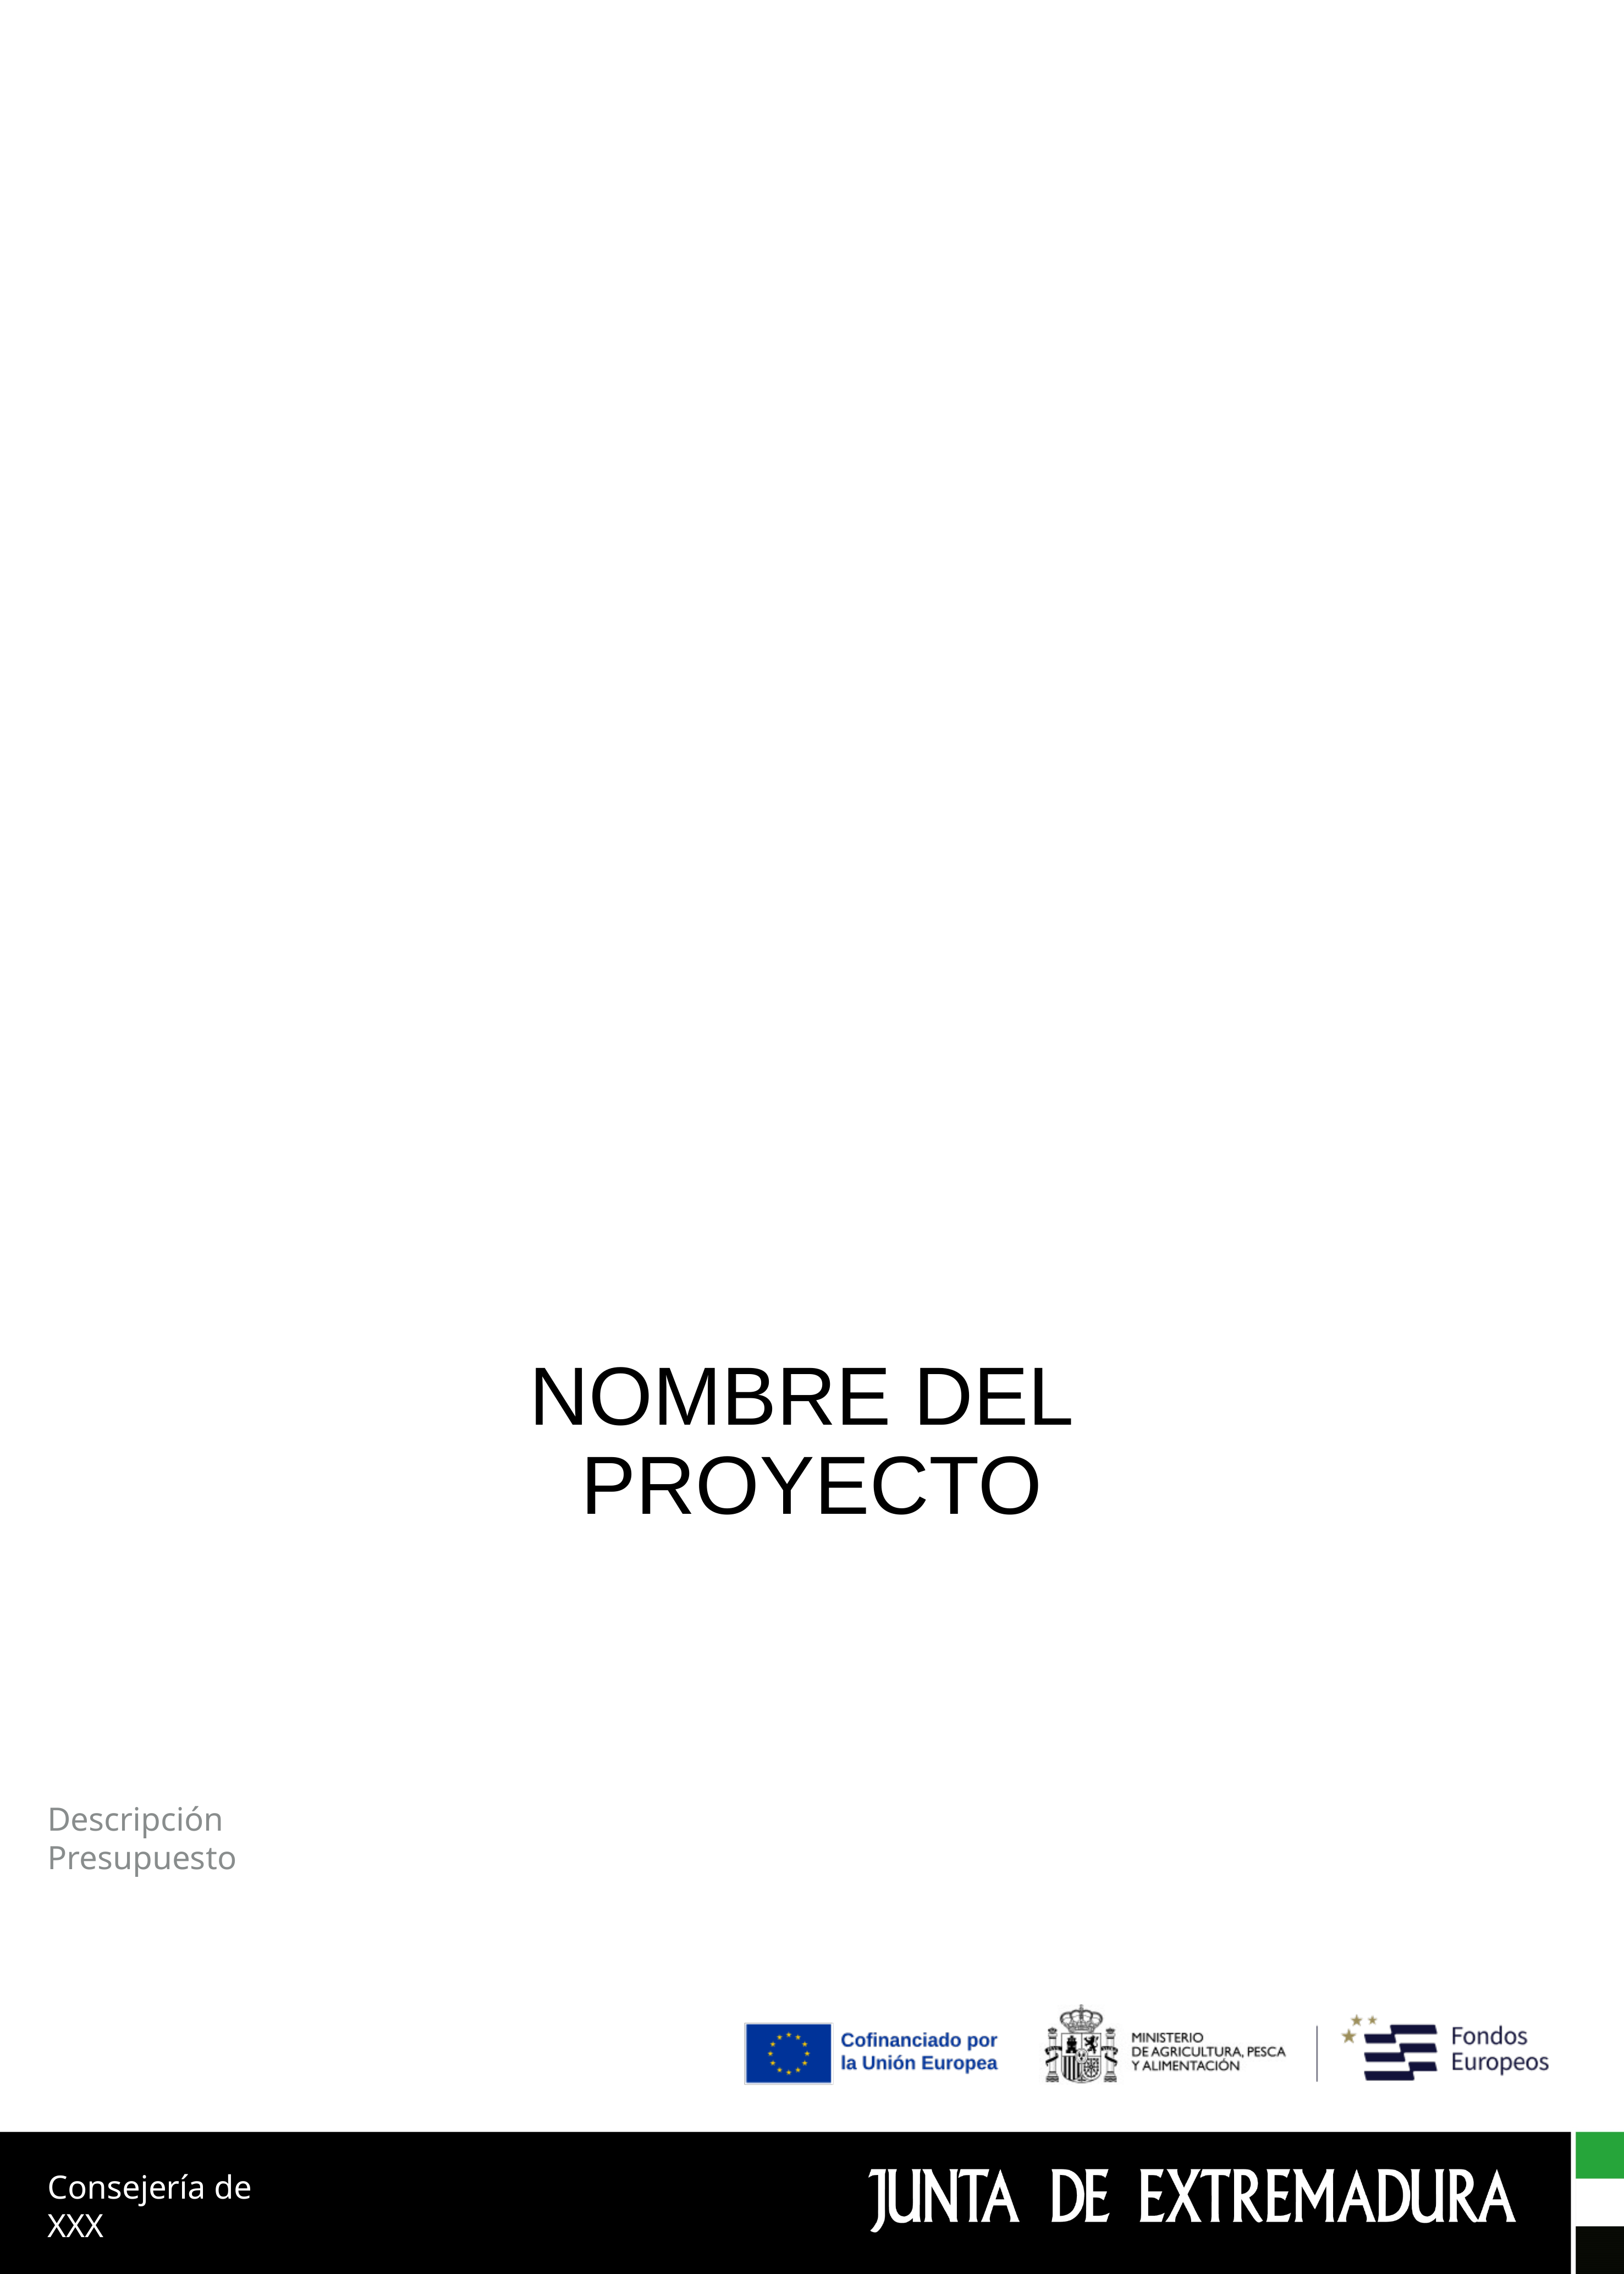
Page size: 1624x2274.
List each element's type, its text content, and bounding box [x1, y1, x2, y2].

title NOMBRE DEL PROYECTO [384, 1148, 1240, 1536]
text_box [731, 2003, 1595, 2092]
text_box Descripción Presupuesto [39, 1756, 642, 1919]
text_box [0, 1973, 1624, 2274]
